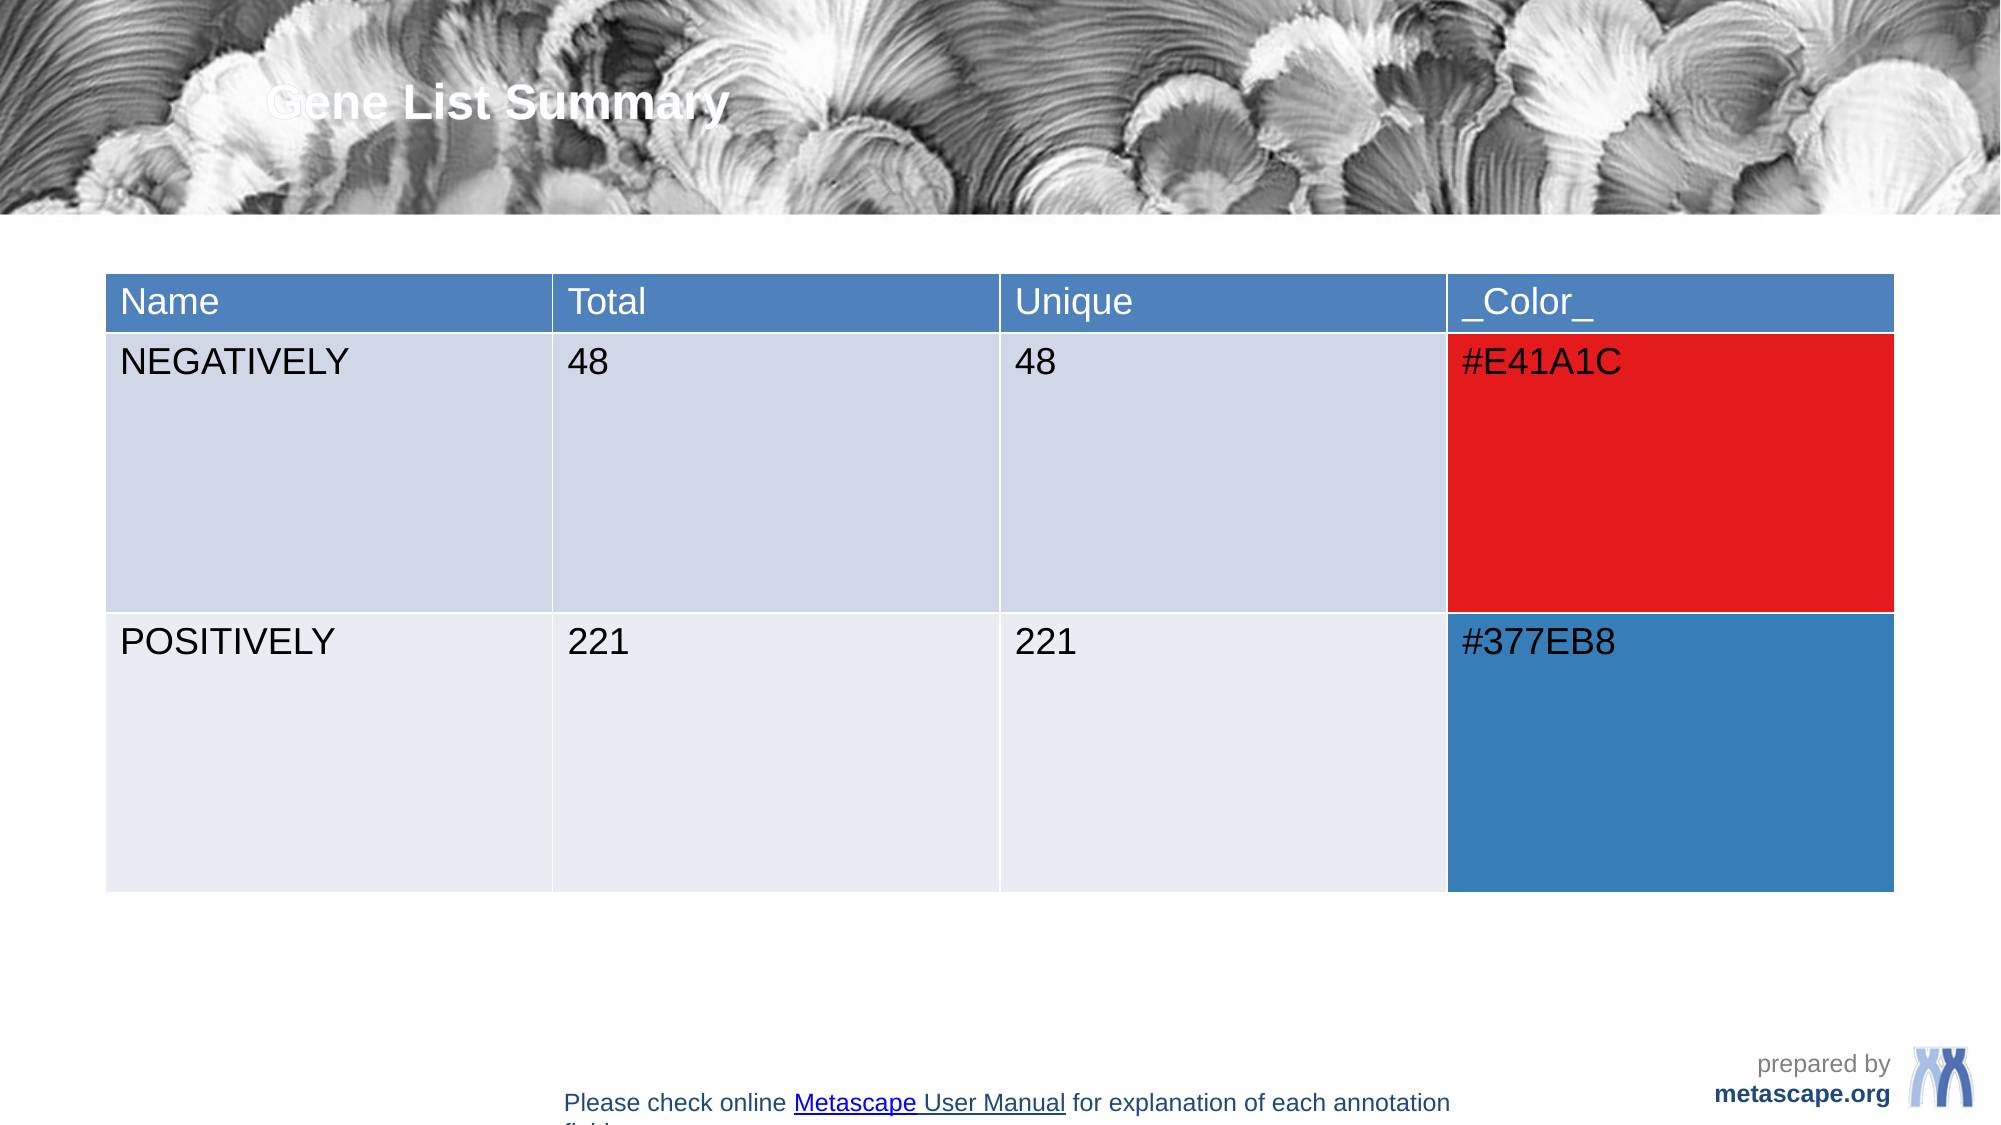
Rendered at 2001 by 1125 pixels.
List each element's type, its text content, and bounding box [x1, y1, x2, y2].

table_header Name [106, 274, 552, 332]
table_cell #377EB8 [1448, 614, 1894, 892]
table_cell NEGATIVELY [106, 334, 552, 612]
table_cell 48 [1001, 334, 1446, 612]
title Gene List Summary [249, 61, 1600, 137]
table_cell 48 [553, 334, 999, 612]
text_box Please check online Metascape User Manual for explanation of each annotation field. [549, 1079, 1526, 1125]
table_header _Color_ [1448, 274, 1894, 332]
table_cell POSITIVELY [106, 614, 552, 892]
table_cell #E41A1C [1448, 334, 1894, 612]
table_cell 221 [553, 614, 999, 892]
table_header Total [553, 274, 999, 332]
picture [0, 0, 2001, 1125]
table_cell 221 [1001, 614, 1446, 892]
table_header Unique [1001, 274, 1446, 332]
